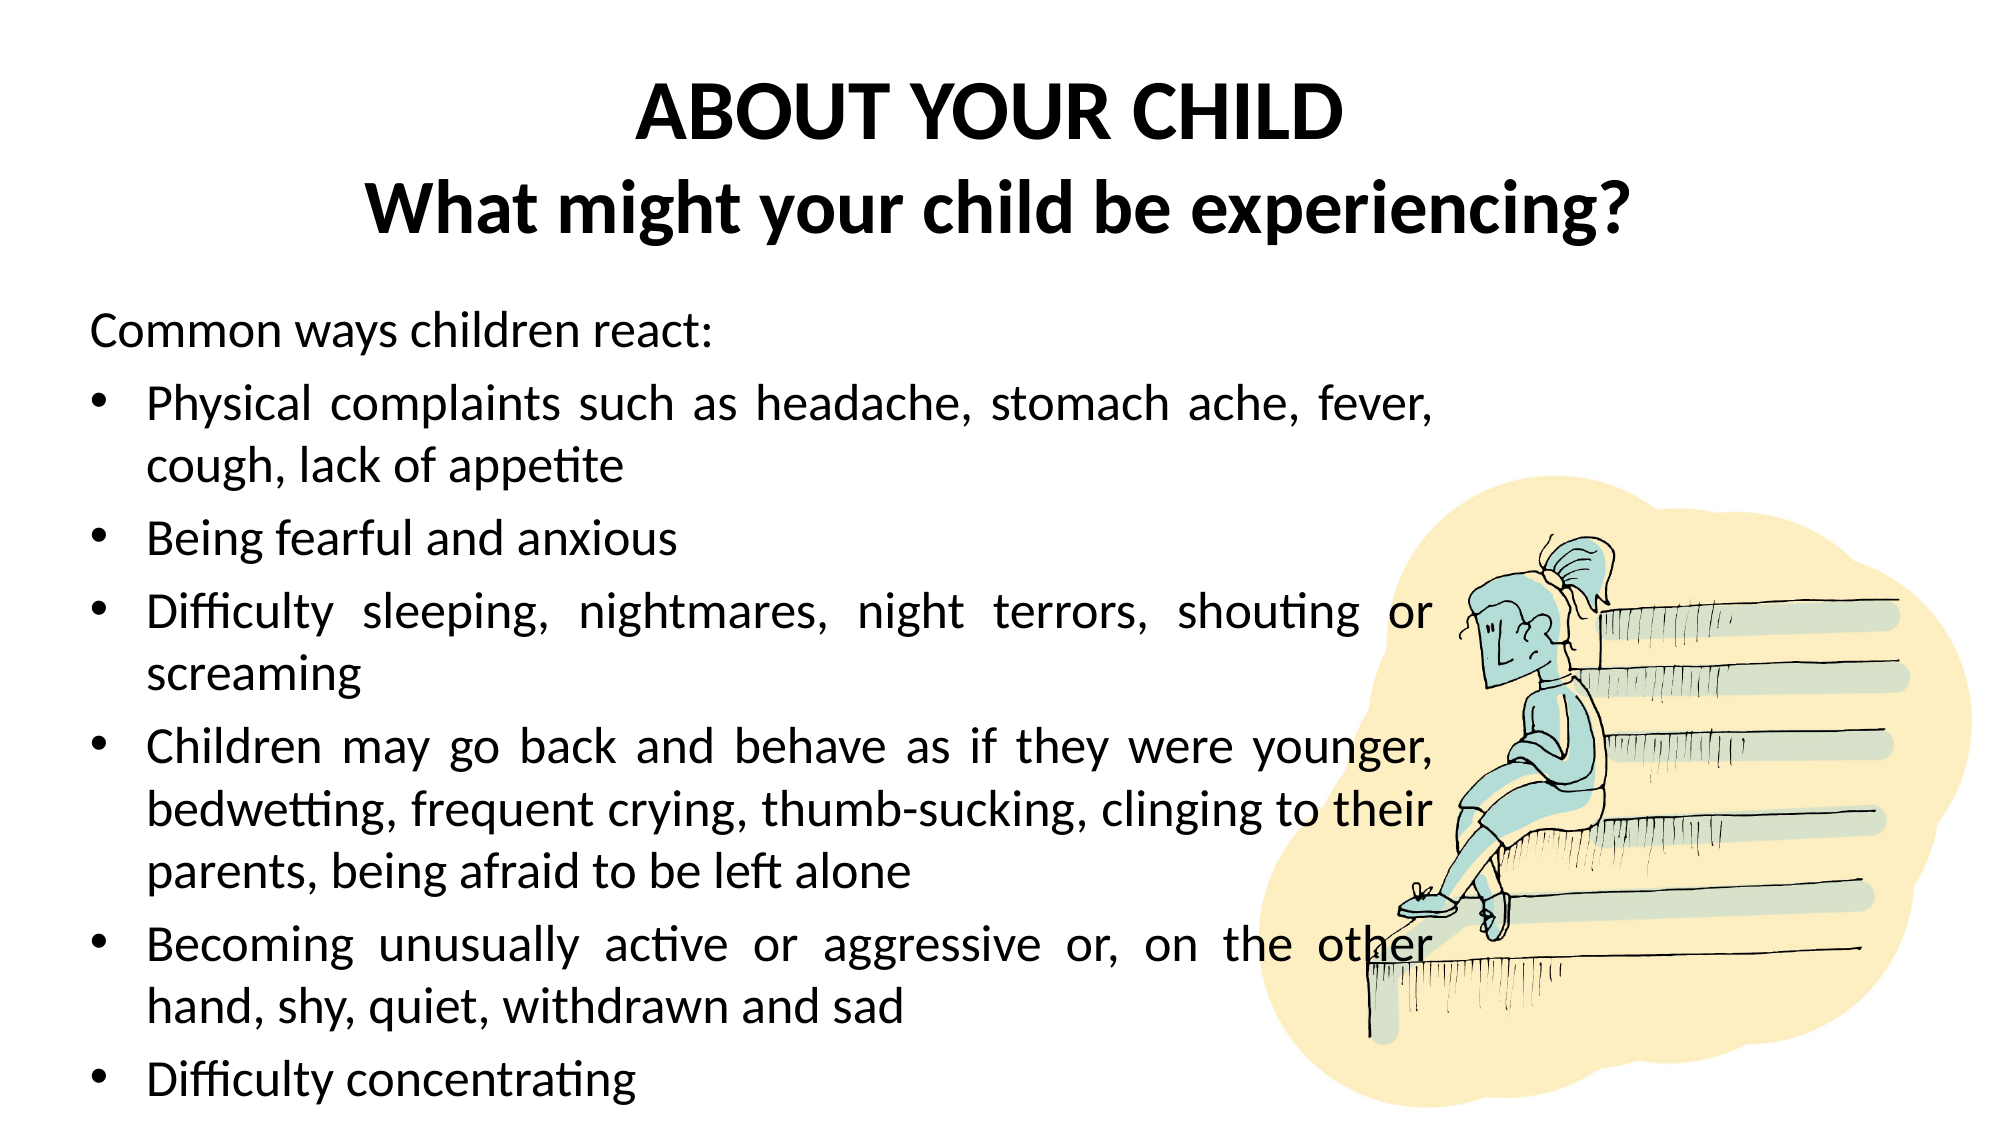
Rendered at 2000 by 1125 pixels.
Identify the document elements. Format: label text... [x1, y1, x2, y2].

list Common ways children react: Physical complaints such as headache, stomach ache, fever, cough, lack of appetite Being fearful and anxious Difficulty sleeping, nightmares, night terrors, shouting or screaming Children may go back and behave as if they were younger, bedwetting, frequent crying, thumb-sucking, clinging to their parents, being afraid to be left alone Becoming unusually active or aggressive or, on the other hand, shy, quiet, withdrawn and sad Difficulty concentrating [74, 287, 1450, 943]
picture [1211, 374, 2000, 1125]
title ABOUT YOUR CHILD What might your child be experiencing? [99, 45, 1900, 350]
